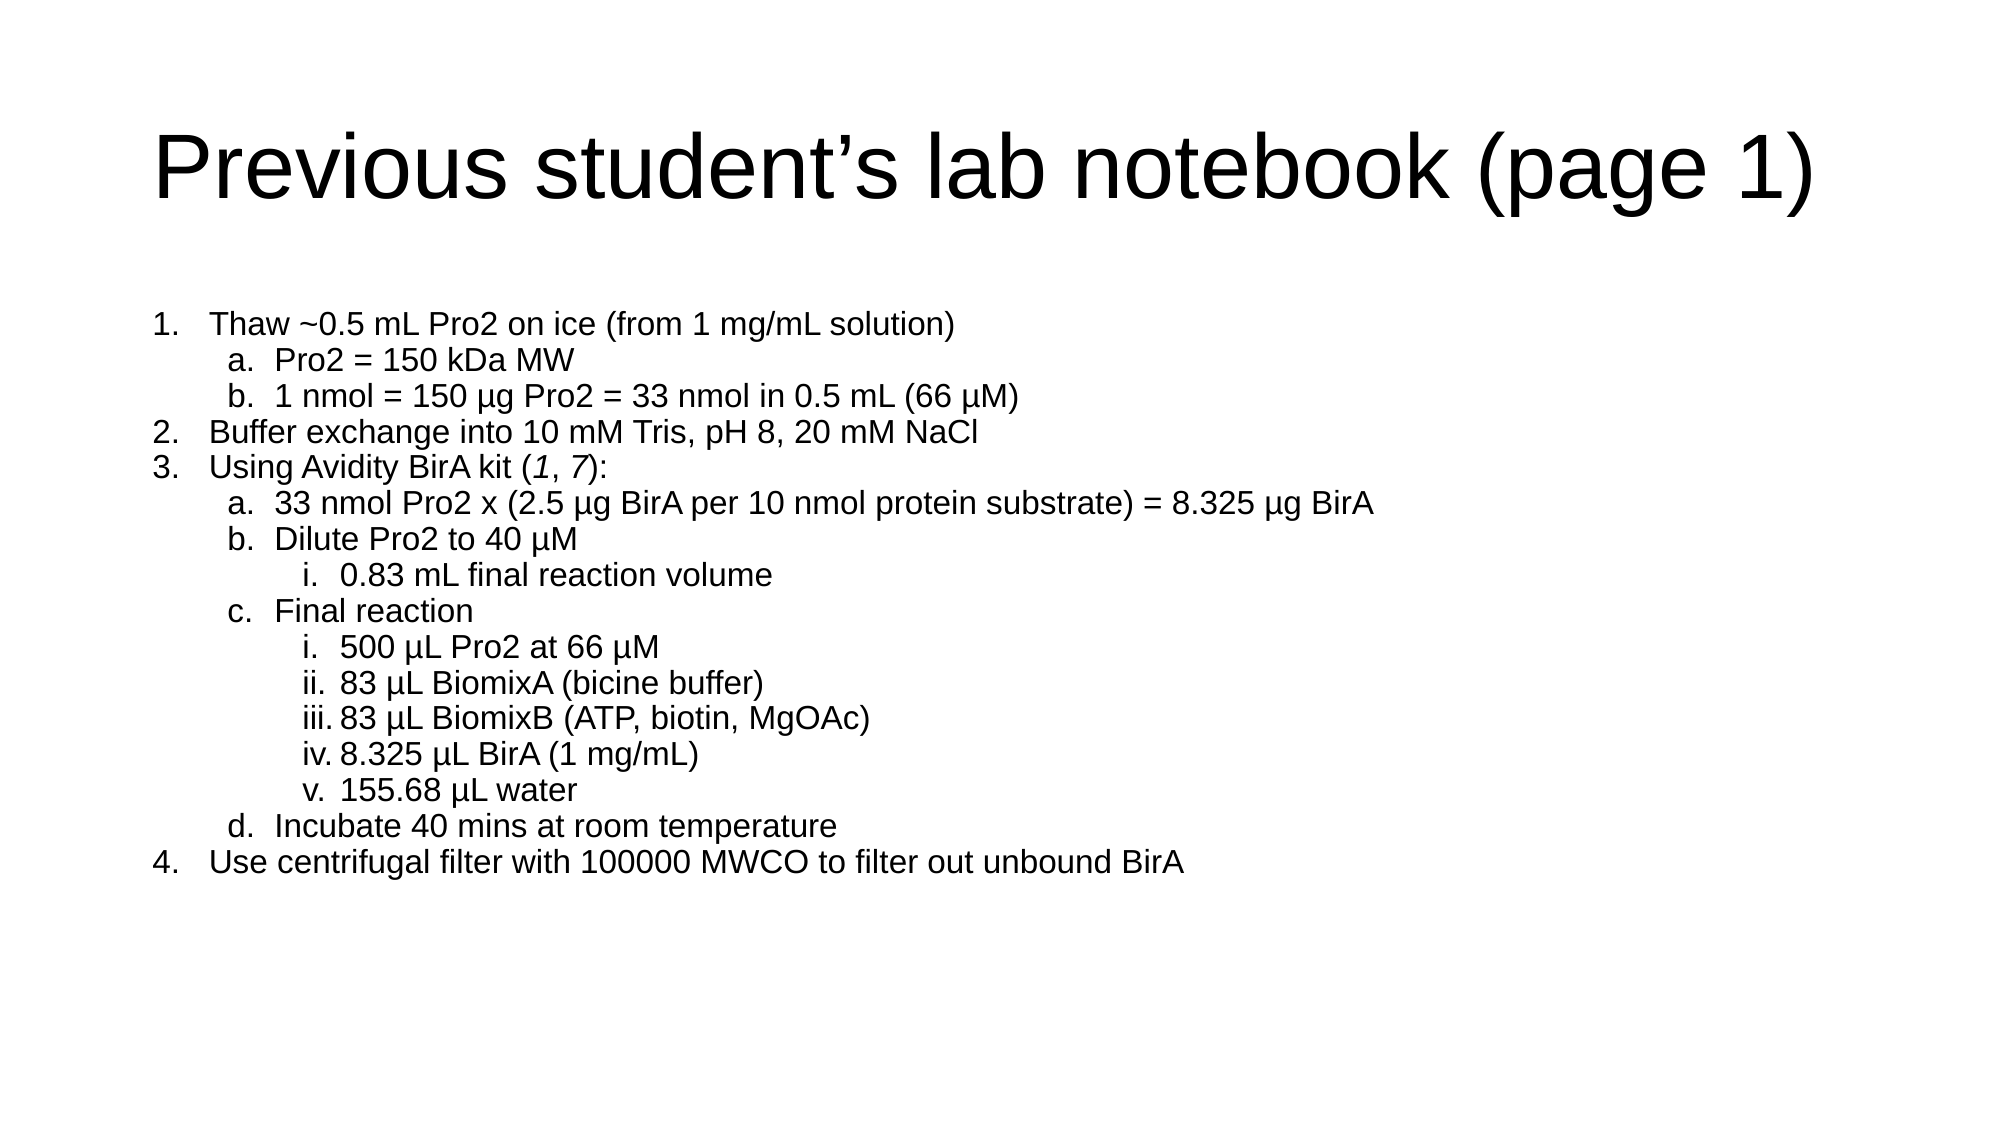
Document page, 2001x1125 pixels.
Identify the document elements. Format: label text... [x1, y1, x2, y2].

title Previous student’s lab notebook (page 1) [137, 59, 1863, 278]
list Thaw ~0.5 mL Pro2 on ice (from 1 mg/mL solution) Pro2 = 150 kDa MW 1 nmol = 150 µg Pro2 = 33 nmol in 0.5 mL (66 µM) Buffer exchange into 10 mM Tris, pH 8, 20 mM NaCl Using Avidity BirA kit (1, 7): 33 nmol Pro2 x (2.5 µg BirA per 10 nmol protein substrate) = 8.325 µg BirA Dilute Pro2 to 40 µM 0.83 mL final reaction volume Final reaction 500 µL Pro2 at 66 µM 83 µL BiomixA (bicine buffer) 83 µL BiomixB (ATP, biotin, MgOAc) 8.325 µL BirA (1 mg/mL) 155.68 µL water Incubate 40 mins at room temperature Use centrifugal filter with 100000 MWCO to filter out unbound BirA [137, 299, 1863, 1014]
